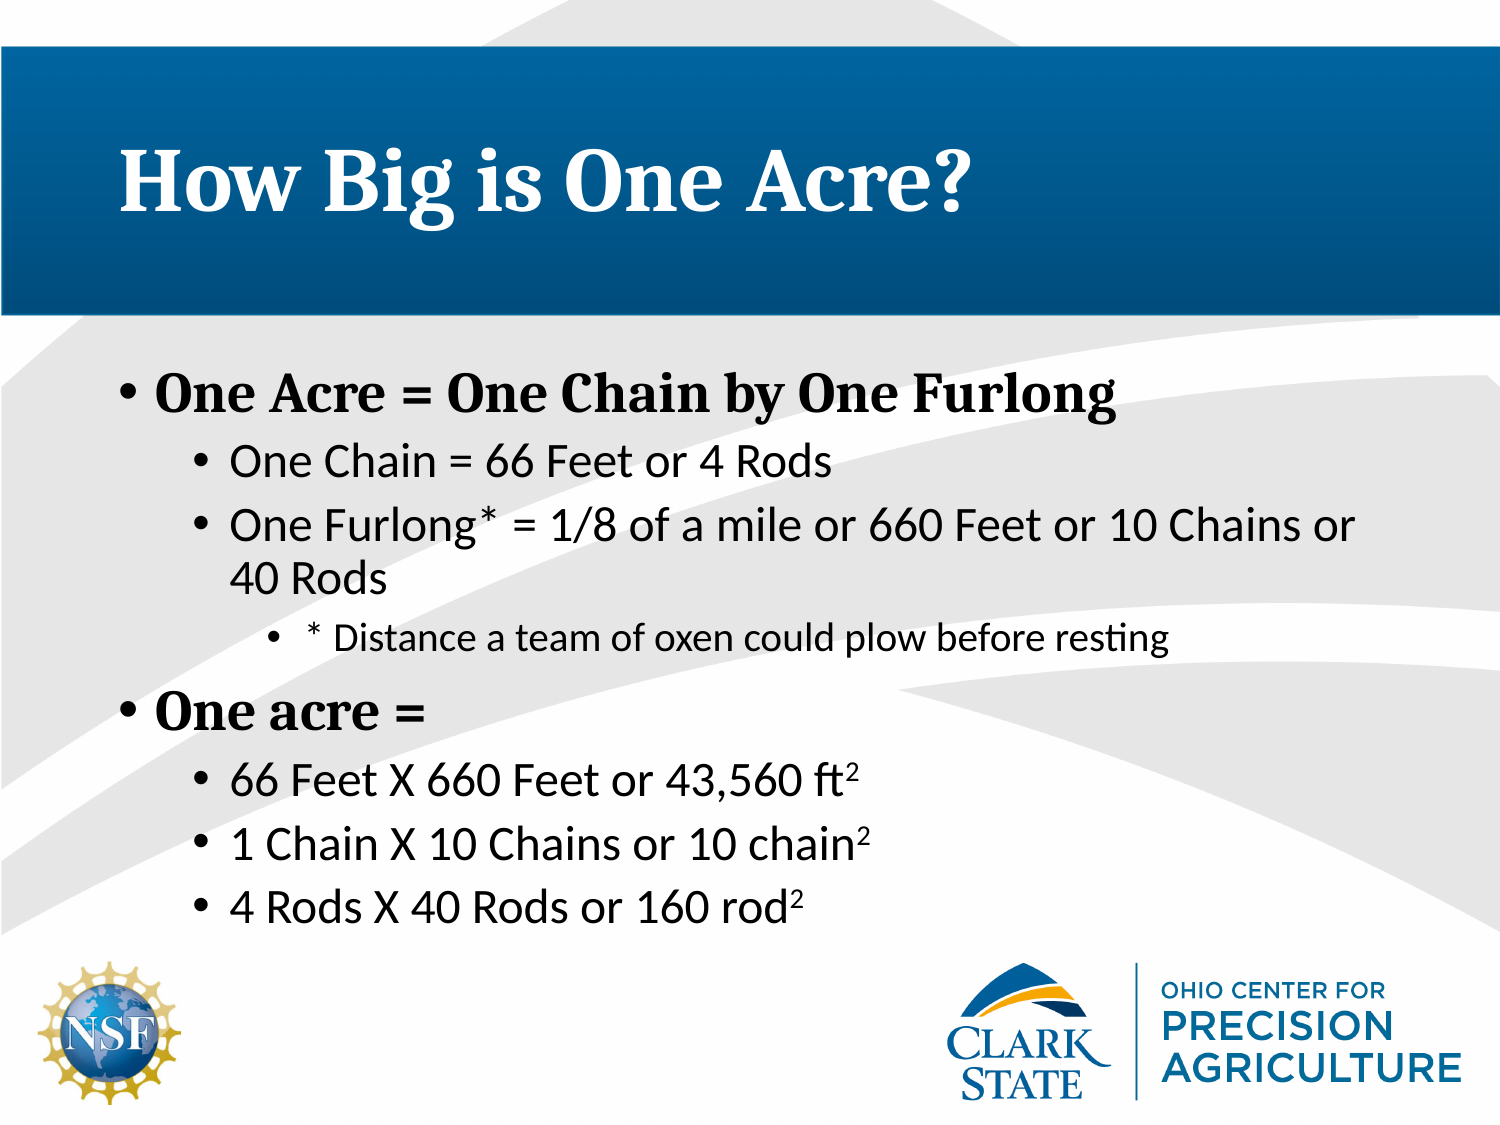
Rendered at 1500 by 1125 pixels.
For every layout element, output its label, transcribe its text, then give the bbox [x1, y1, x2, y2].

picture [4, 49, 1500, 313]
list One Acre = One Chain by One Furlong One Chain = 66 Feet or 4 Rods One Furlong* = 1/8 of a mile or 660 Feet or 10 Chains or 40 Rods * Distance a team of oxen could plow before resting One acre = 66 Feet X 660 Feet or 43,560 ft2 1 Chain X 10 Chains or 10 chain2 4 Rods X 40 Rods or 160 rod2 [103, 355, 1397, 944]
title How Big is One Acre? [103, 50, 1397, 313]
picture [0, 0, 1500, 1125]
